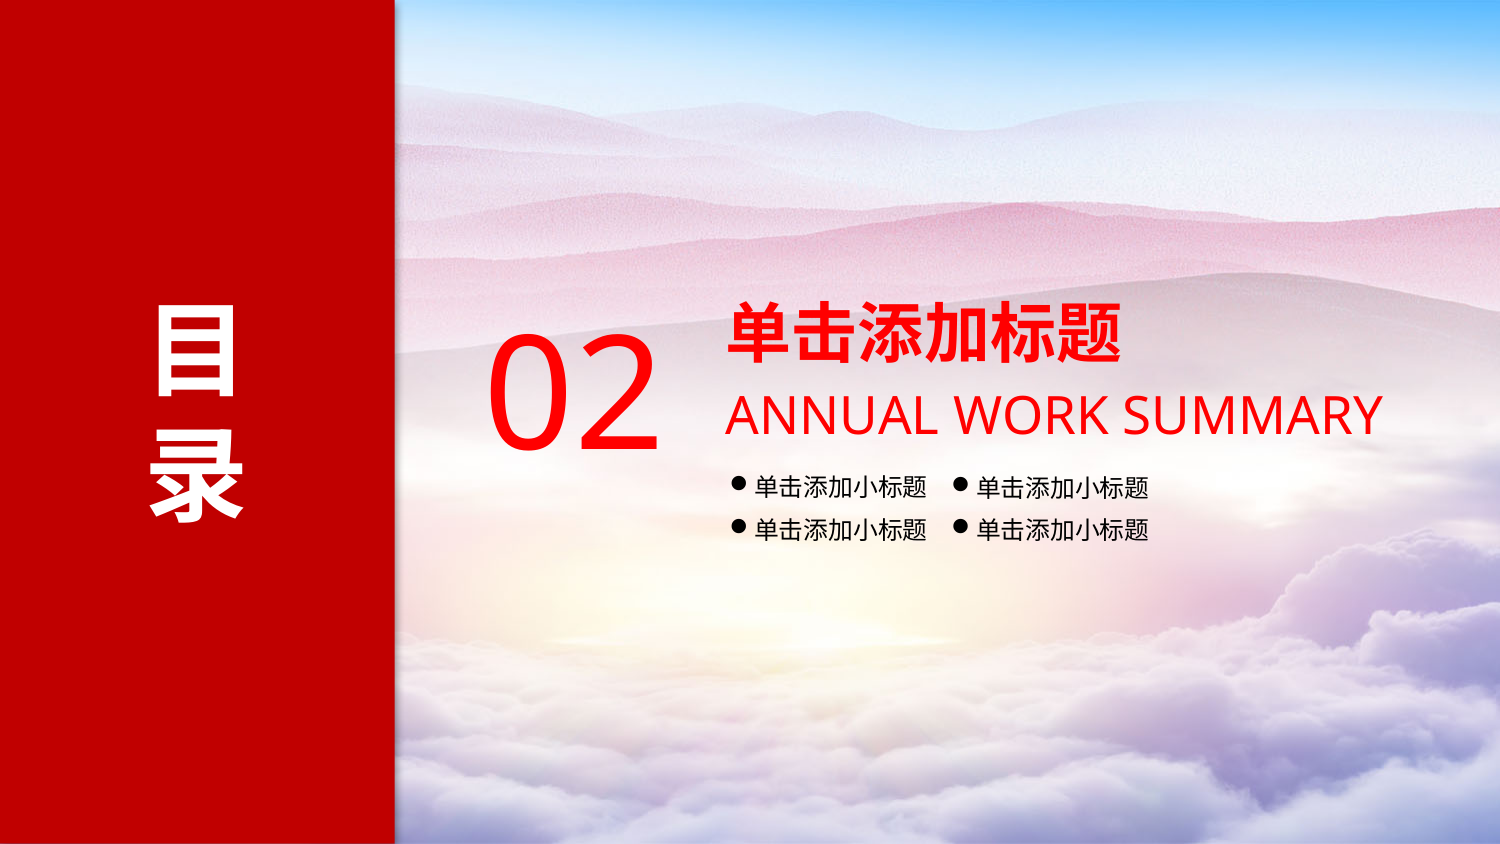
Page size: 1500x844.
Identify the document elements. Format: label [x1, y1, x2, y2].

picture [395, 0, 1500, 844]
text_box [0, 0, 395, 844]
